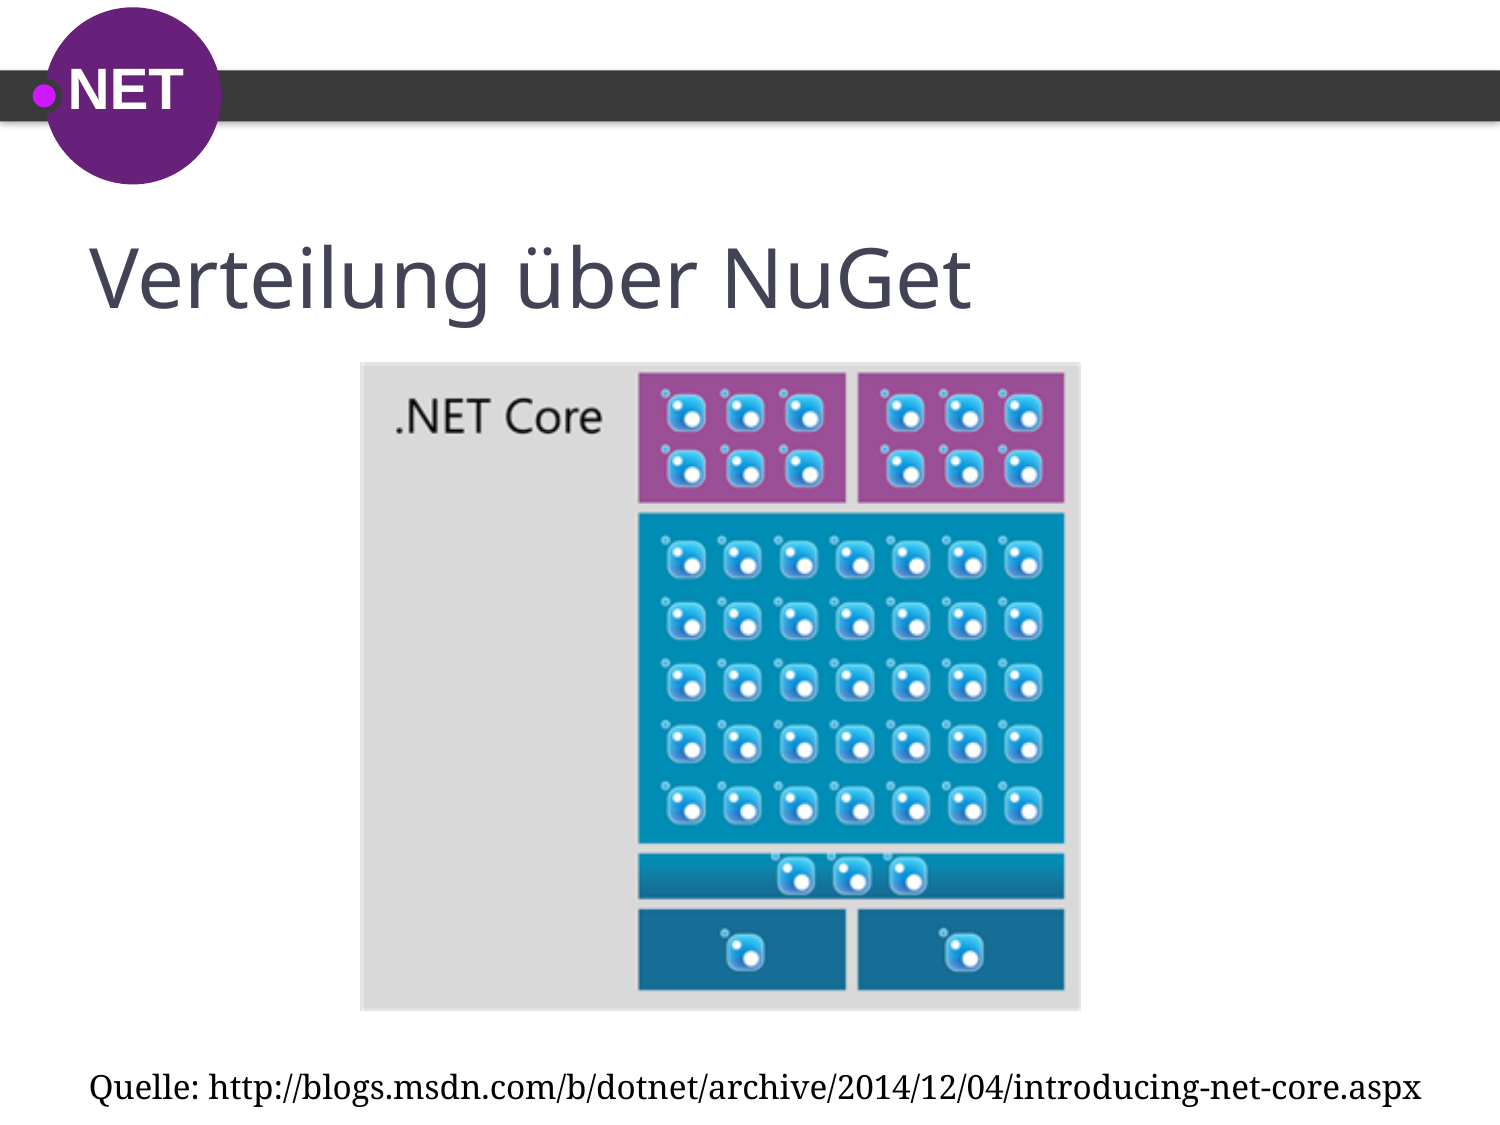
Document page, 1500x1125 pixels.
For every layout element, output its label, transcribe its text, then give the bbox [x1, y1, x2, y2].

text_box Quelle: http://blogs.msdn.com/b/dotnet/archive/2014/12/04/introducing-net-core.aspx [74, 1058, 1439, 1114]
title Verteilung über NuGet [75, 187, 1425, 363]
picture [359, 362, 1081, 1012]
